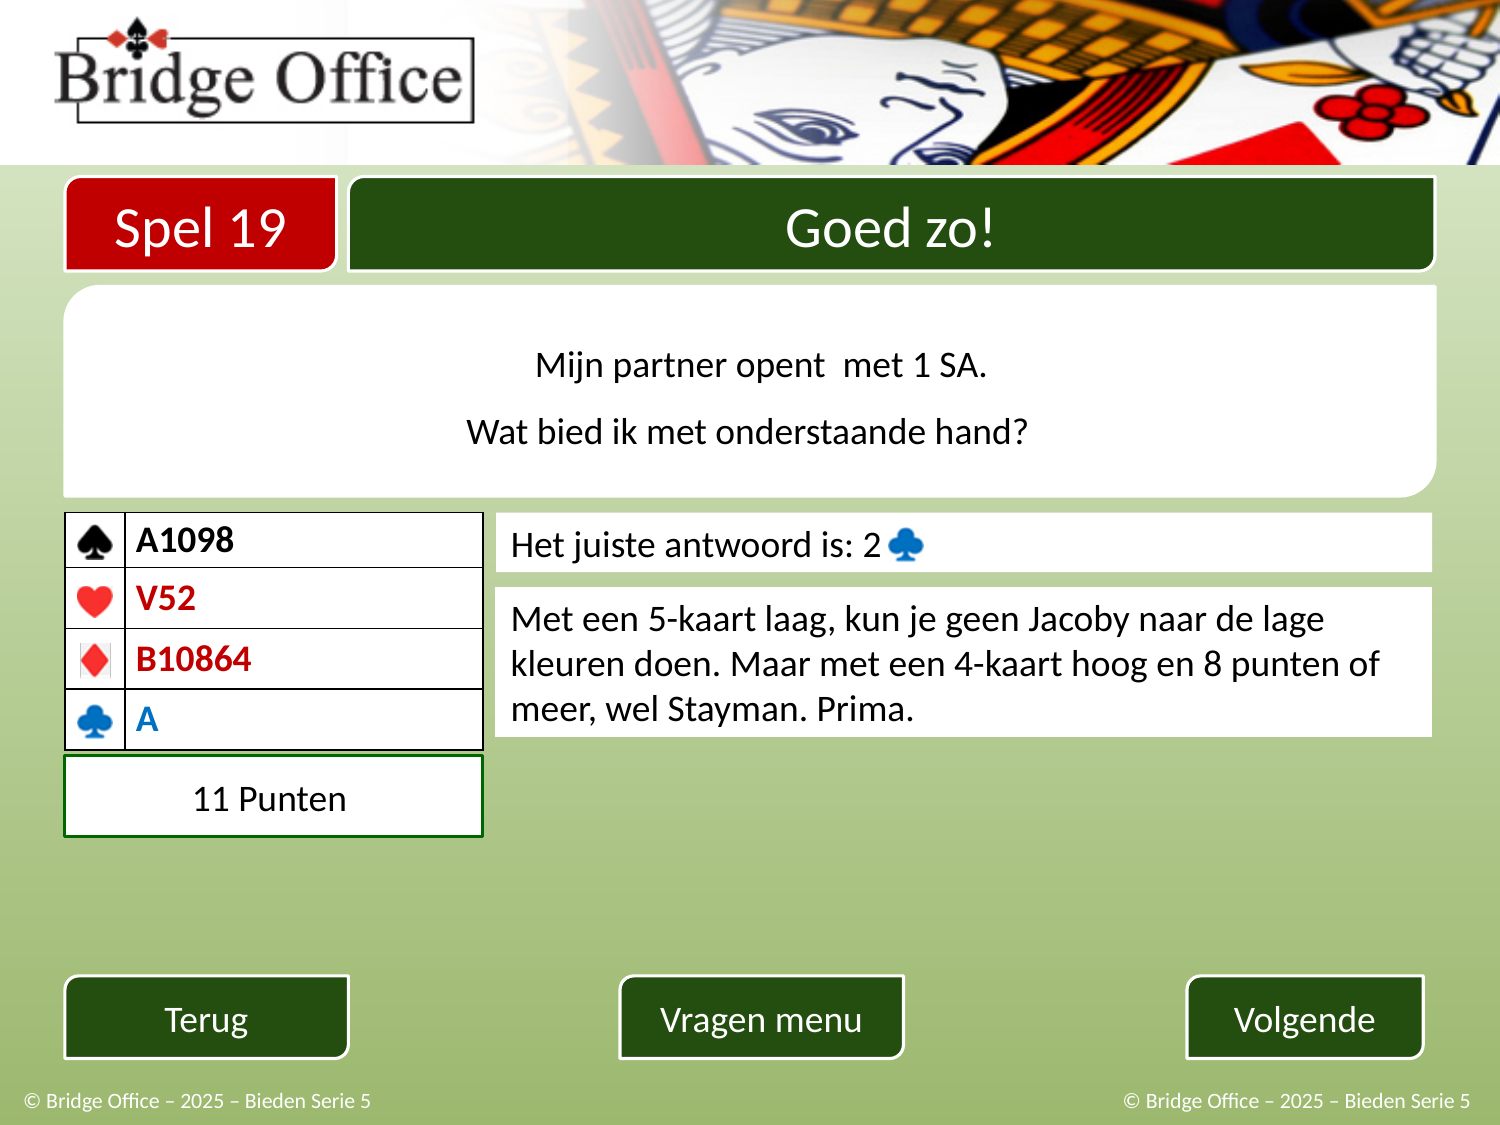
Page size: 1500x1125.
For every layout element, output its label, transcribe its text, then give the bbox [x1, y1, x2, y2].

table_cell A [126, 690, 482, 749]
text_box Vragen menu [618, 974, 906, 1061]
text_box Spel 19 [63, 178, 339, 273]
text_box Het juiste antwoord is: 2 [496, 512, 1433, 573]
picture [77, 703, 114, 740]
picture [888, 527, 925, 563]
picture [77, 585, 114, 618]
text_box [63, 284, 1437, 498]
table_cell B10864 [126, 629, 482, 688]
text_box Goed zo! [346, 178, 1437, 273]
text_box © Bridge Office – 2025 – Bieden Serie 5 [8, 1079, 393, 1121]
text_box 11 Punten [63, 754, 484, 838]
text_box Met een 5-kaart laag, kun je geen Jacoby naar de lage kleuren doen. Maar met een 4-kaart hoog en 8 punten of meer, wel Stayman. Prima. [495, 587, 1432, 737]
text_box Terug [63, 974, 350, 1061]
table_cell [66, 629, 124, 688]
text_box Mijn partner opent met 1 SA. [508, 332, 1015, 393]
picture [77, 643, 114, 679]
text_box Volgende [1185, 974, 1425, 1061]
table_cell [66, 568, 124, 628]
table_header A1098 [126, 513, 482, 567]
table_cell V52 [126, 568, 482, 628]
table_header [66, 513, 124, 567]
text_box © Bridge Office – 2025 – Bieden Serie 5 [1107, 1079, 1500, 1121]
picture [0, 0, 1500, 166]
table_cell [66, 690, 124, 749]
text_box Wat bied ik met onderstaande hand? [451, 399, 1072, 460]
picture [77, 524, 114, 561]
